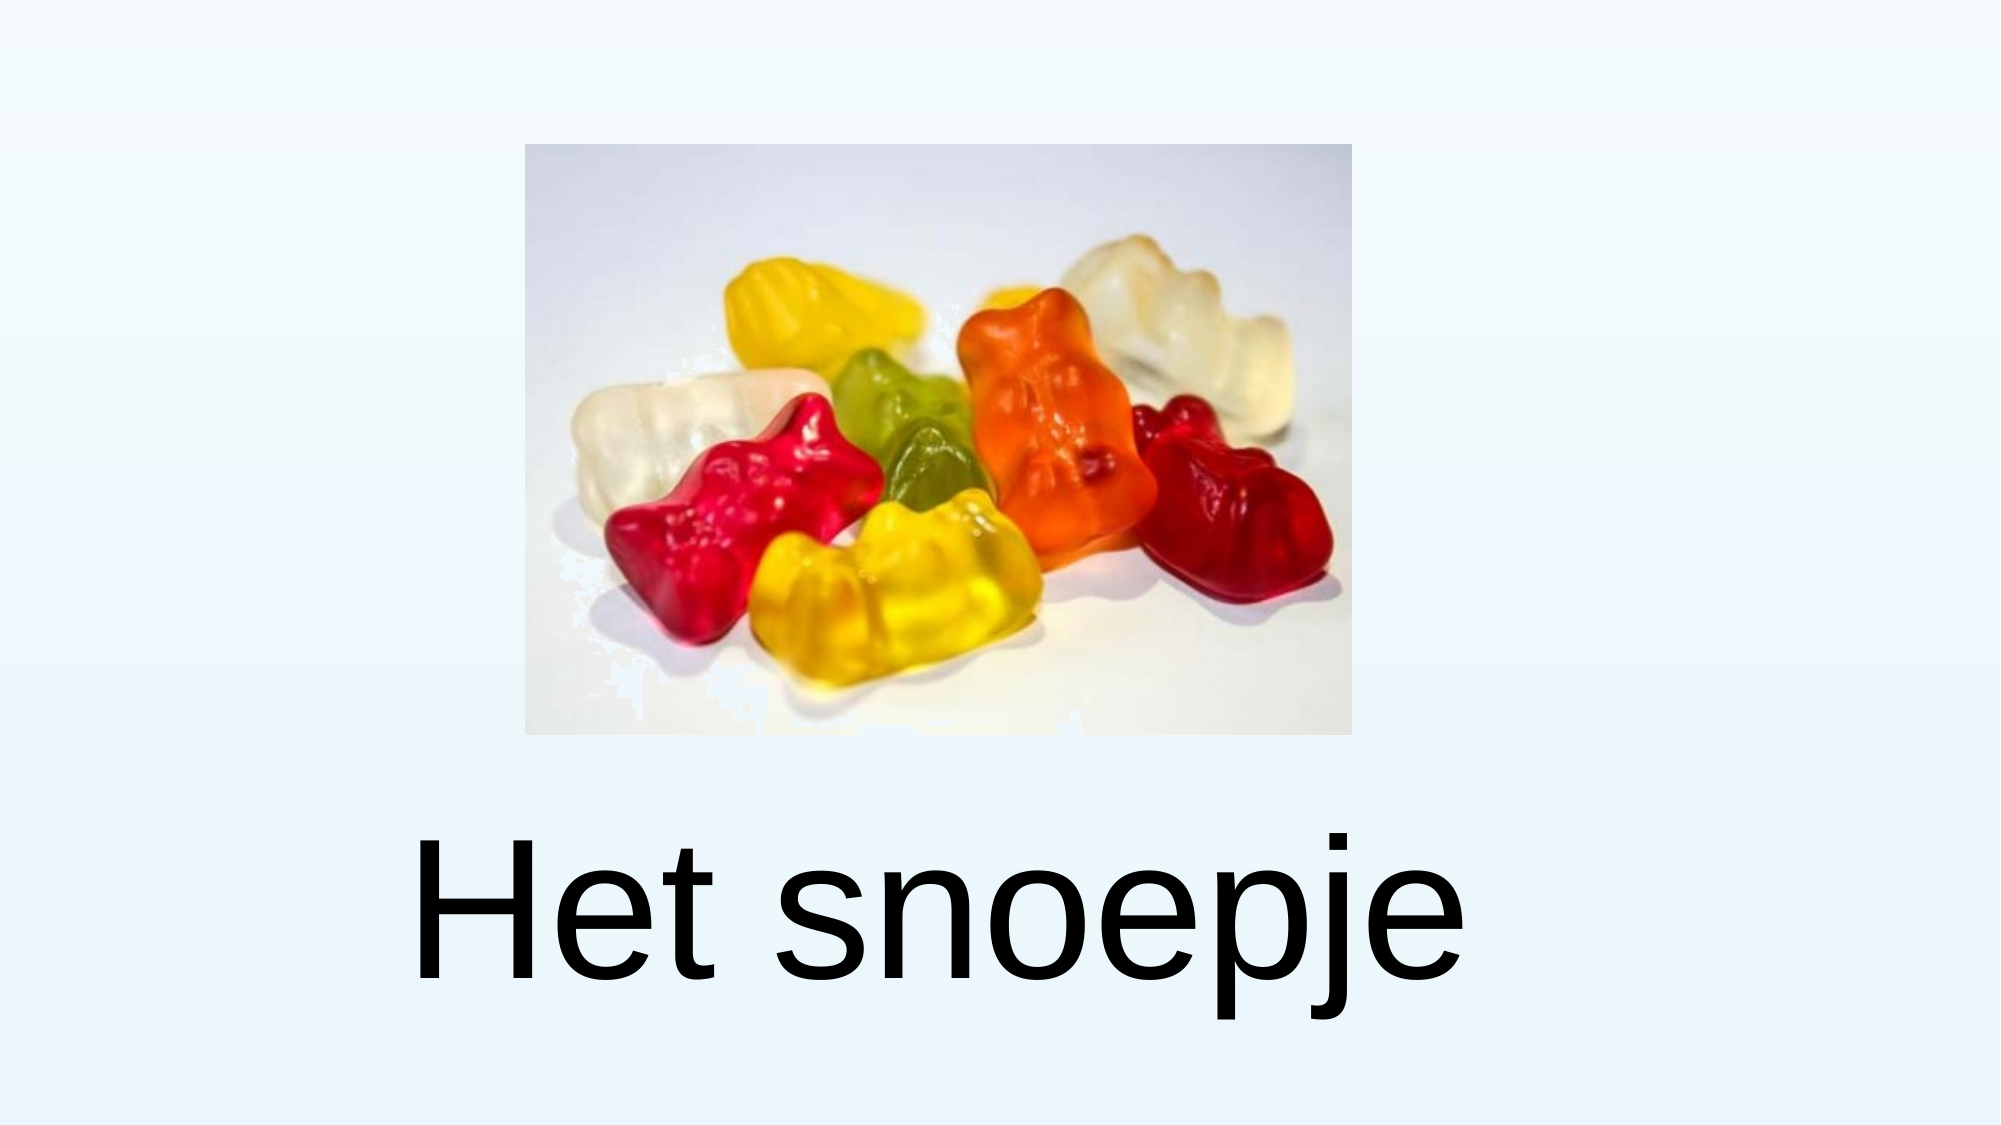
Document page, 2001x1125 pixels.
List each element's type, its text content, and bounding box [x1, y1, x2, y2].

text_box Het snoepje [389, 770, 1488, 1026]
picture [524, 144, 1353, 736]
